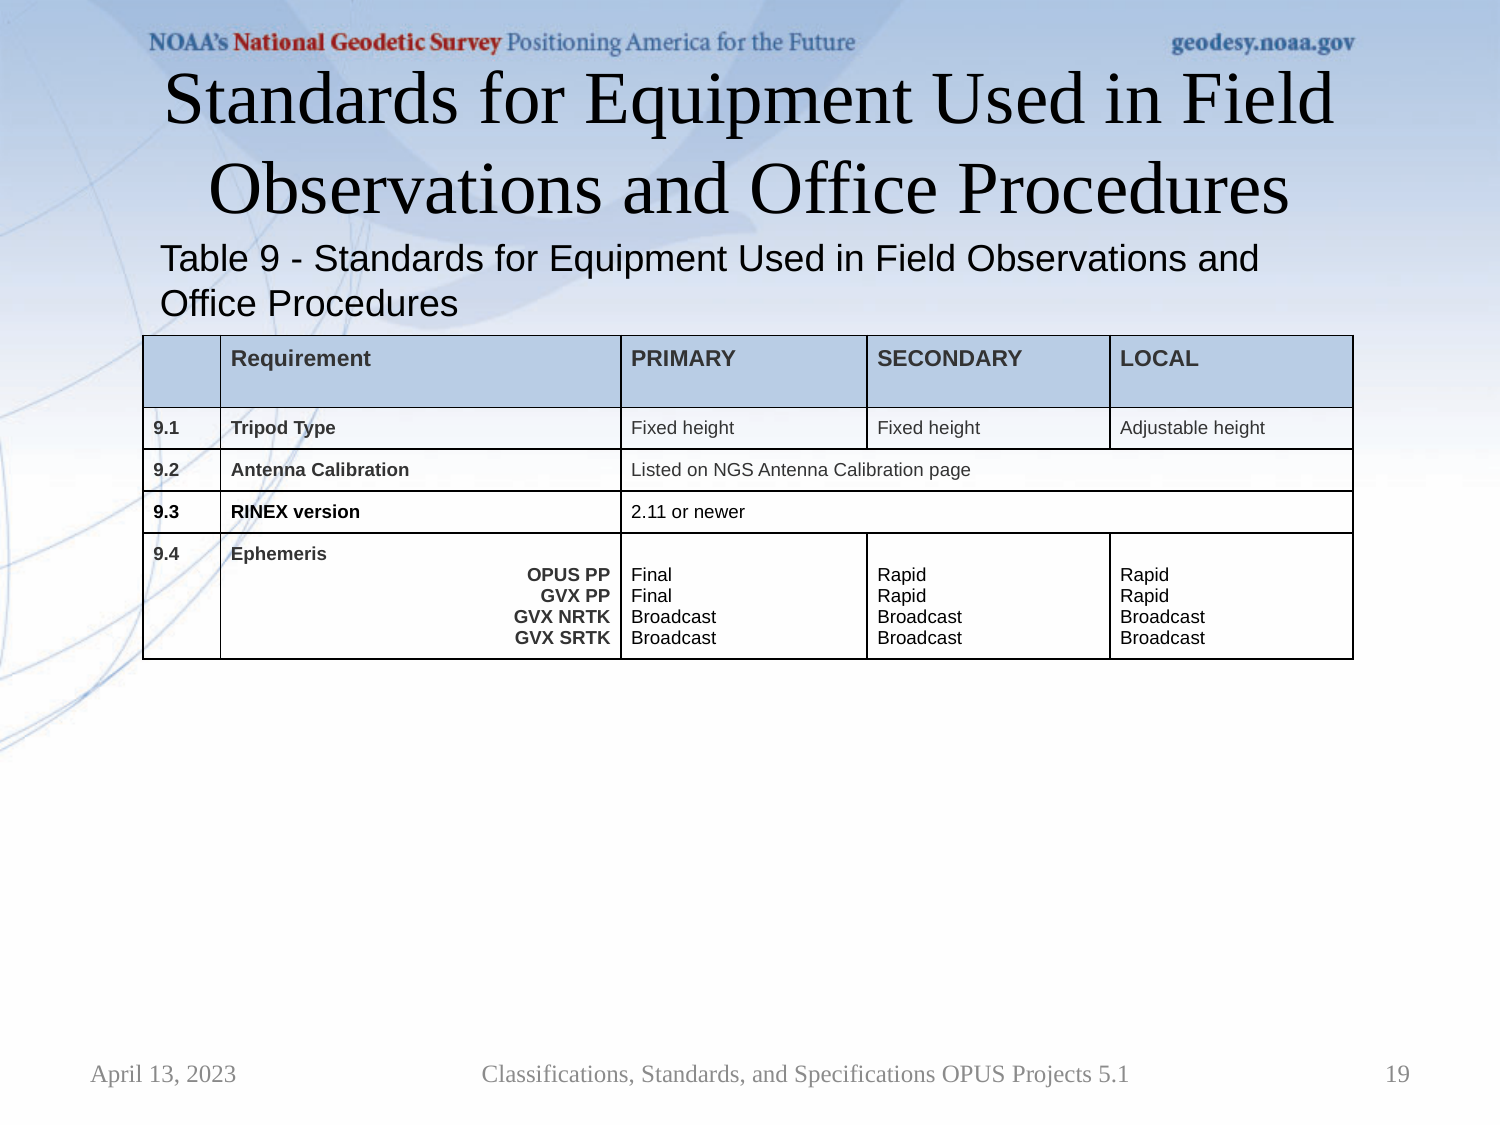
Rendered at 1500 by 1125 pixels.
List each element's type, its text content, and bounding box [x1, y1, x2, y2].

table_cell 9.1 [144, 408, 220, 448]
table_cell Fixed height [622, 408, 866, 448]
table_cell Rapid Rapid Broadcast Broadcast [868, 534, 1109, 658]
table_cell 9.4 [144, 534, 220, 658]
picture [0, 0, 1500, 1125]
table_header SECONDARY [868, 336, 1109, 407]
text_box Table 9 - Standards for Equipment Used in Field Observations and Office Procedures [144, 226, 1356, 331]
footer Classifications, Standards, and Specifications OPUS Projects 5.1 [345, 1042, 1267, 1103]
table_header [144, 336, 220, 407]
table_cell 2.11 or newer [622, 492, 1352, 532]
table_cell Listed on NGS Antenna Calibration page [622, 450, 1352, 490]
table_cell Tripod Type [221, 408, 620, 448]
table_cell 9.2 [144, 450, 220, 490]
table_cell Antenna Calibration [221, 450, 620, 490]
slide_number 19 [1307, 1042, 1425, 1103]
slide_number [75, 1042, 286, 1103]
table_cell Adjustable height [1111, 408, 1352, 448]
table_cell Final Final Broadcast Broadcast [622, 534, 866, 658]
table_cell Ephemeris OPUS PP GVX PP GVX NRTK GVX SRTK [221, 534, 620, 658]
table_header Requirement [221, 336, 620, 407]
title Standards for Equipment Used in Field Observations and Office Procedures [75, 45, 1425, 233]
table_cell Fixed height [868, 408, 1109, 448]
table_header PRIMARY [622, 336, 866, 407]
table_cell RINEX version [221, 492, 620, 532]
table_cell Rapid Rapid Broadcast Broadcast [1111, 534, 1352, 658]
table_header LOCAL [1111, 336, 1352, 407]
table_cell 9.3 [144, 492, 220, 532]
